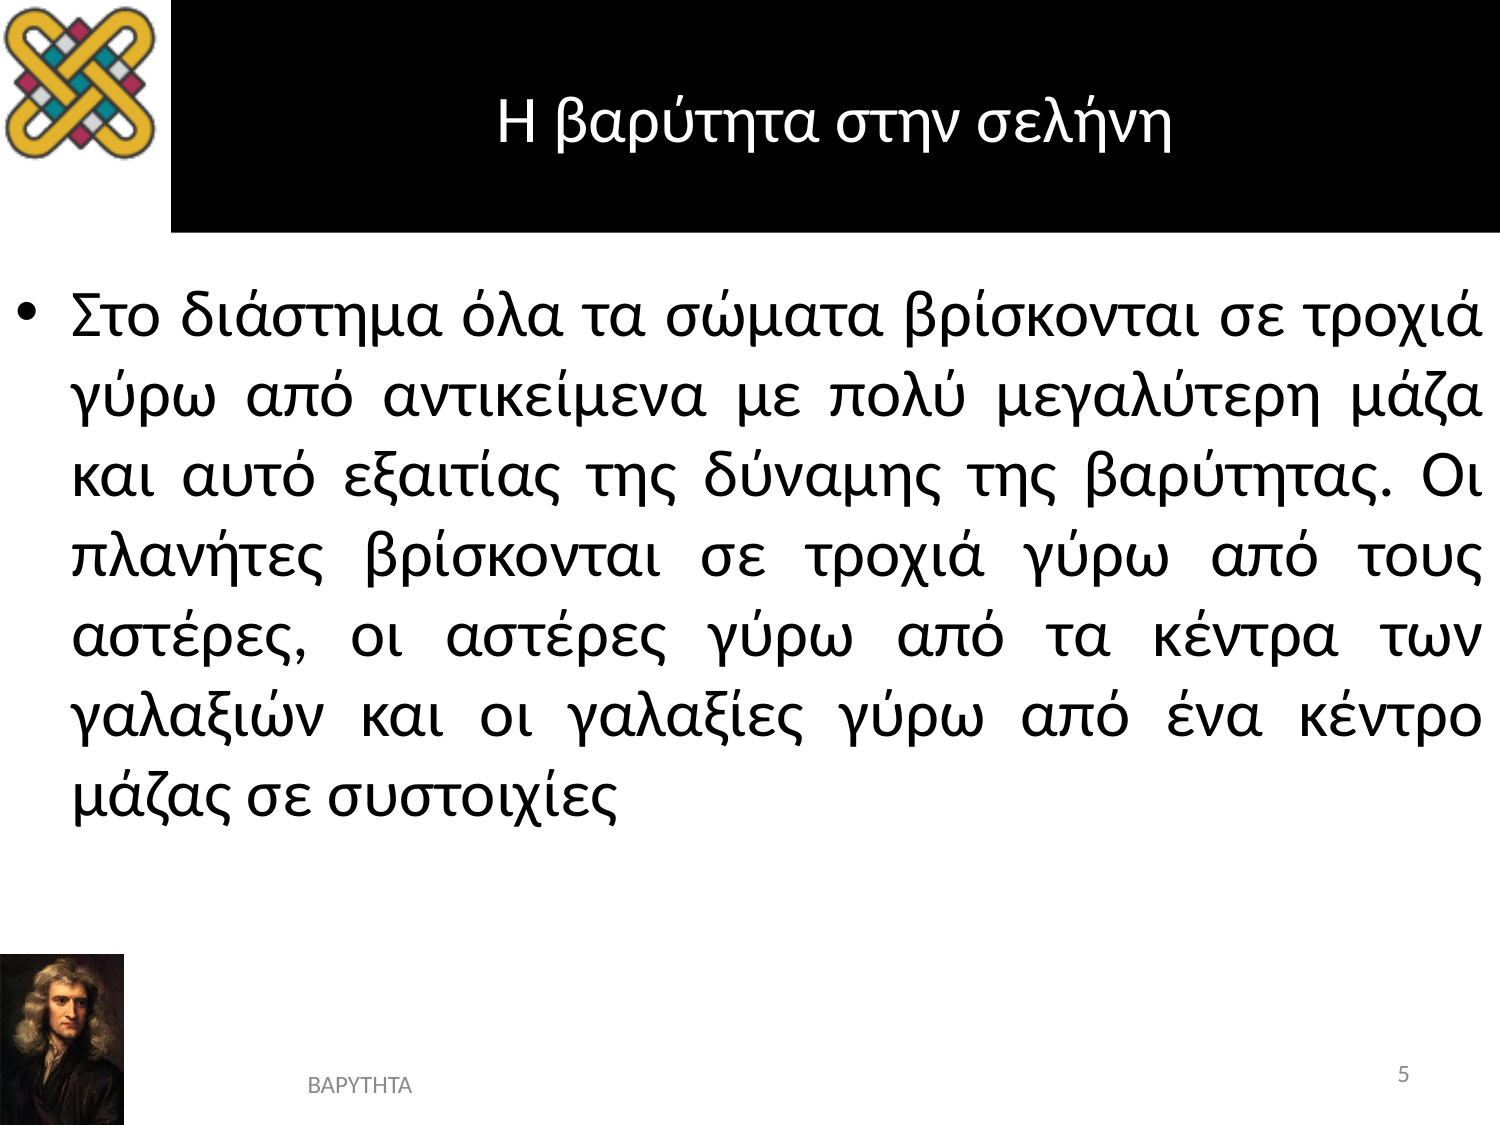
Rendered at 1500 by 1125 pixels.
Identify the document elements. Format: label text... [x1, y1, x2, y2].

title Η βαρύτητα στην σελήνη [171, 0, 1500, 233]
list Στο διάστημα όλα τα σώματα βρίσκονται σε τροχιά γύρω από αντικείμενα με πολύ μεγαλύτερη μάζα και αυτό εξαιτίας της δύναμης της βαρύτητας. Οι πλανήτες βρίσκονται σε τροχιά γύρω από τους αστέρες, οι αστέρες γύρω από τα κέντρα των γαλαξιών και οι γαλαξίες γύρω από ένα κέντρο μάζας σε συστοιχίες [0, 262, 1500, 1125]
slide_number 5 [1074, 1042, 1425, 1103]
picture [0, 0, 161, 165]
footer ΒΑΡΥΤΗΤΑ [171, 1042, 550, 1125]
